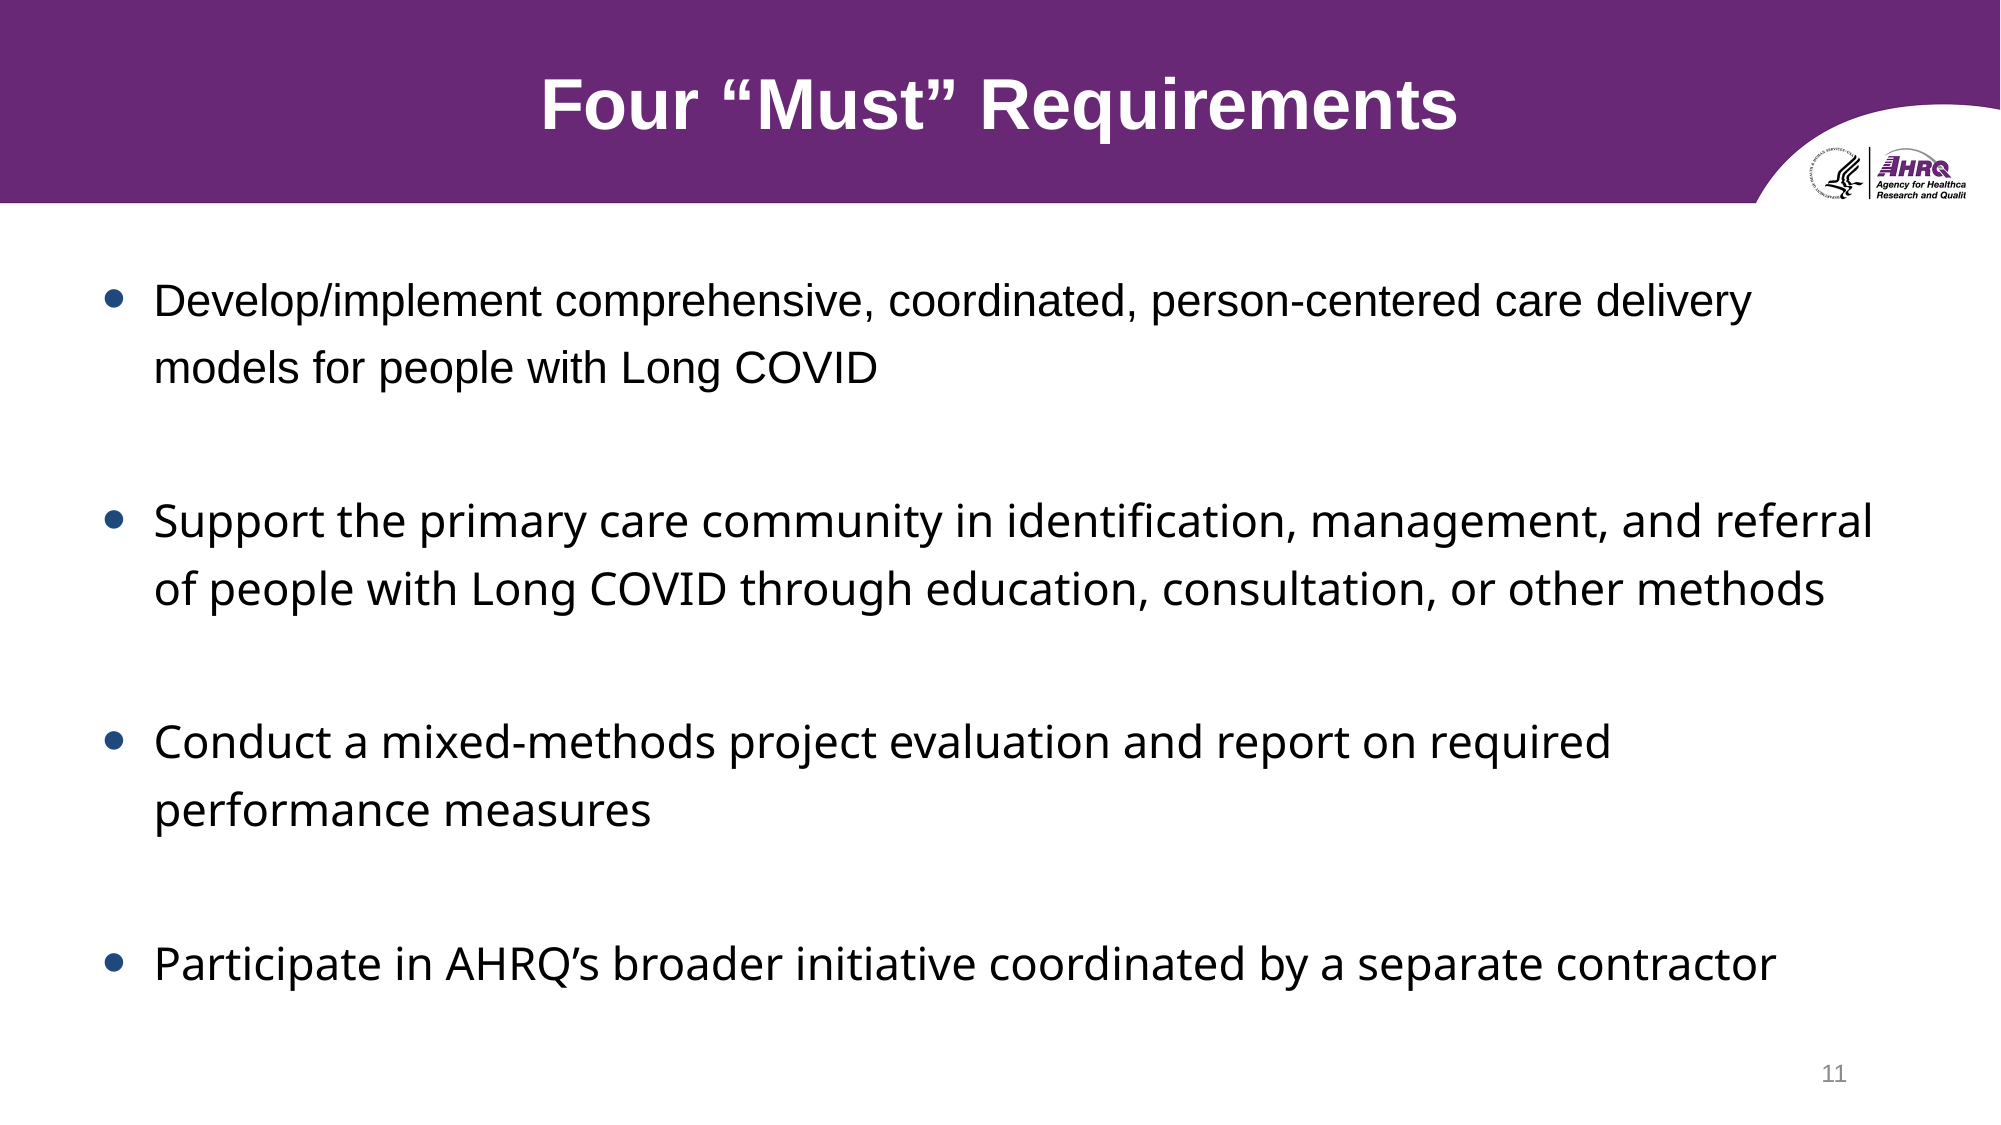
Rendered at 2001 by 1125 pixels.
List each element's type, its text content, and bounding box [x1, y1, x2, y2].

slide_number 11 [1412, 1042, 1863, 1103]
list Develop/implement comprehensive, coordinated, person-centered care delivery models for people with Long COVID Support the primary care community in identification, management, and referral of people with Long COVID through education, consultation, or other methods Conduct a mixed-methods project evaluation and report on required performance measures Participate in AHRQ’s broader initiative coordinated by a separate contractor [87, 249, 1900, 1050]
picture [0, 0, 2001, 1125]
title Four “Must” Requirements [275, 50, 1725, 152]
